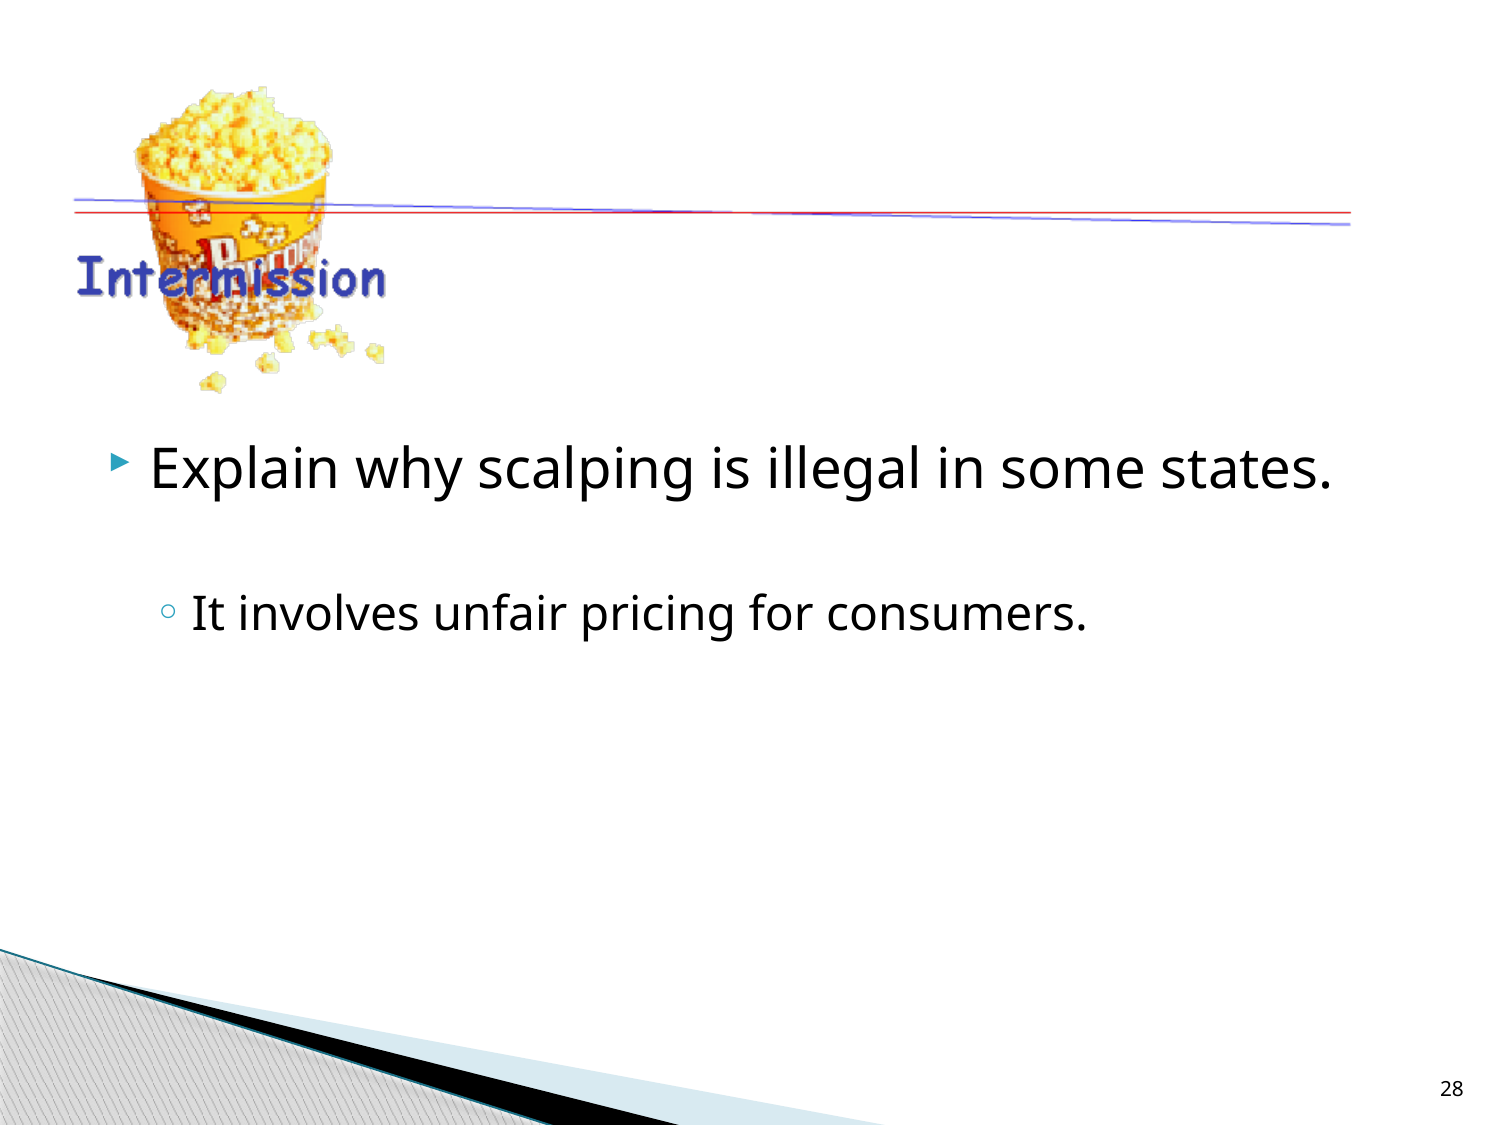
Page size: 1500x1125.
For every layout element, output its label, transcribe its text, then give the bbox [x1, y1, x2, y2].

picture [62, 74, 1352, 451]
list Explain why scalping is illegal in some states. It involves unfair pricing for consumers. [75, 425, 1450, 1000]
slide_number 28 [1418, 1051, 1479, 1112]
